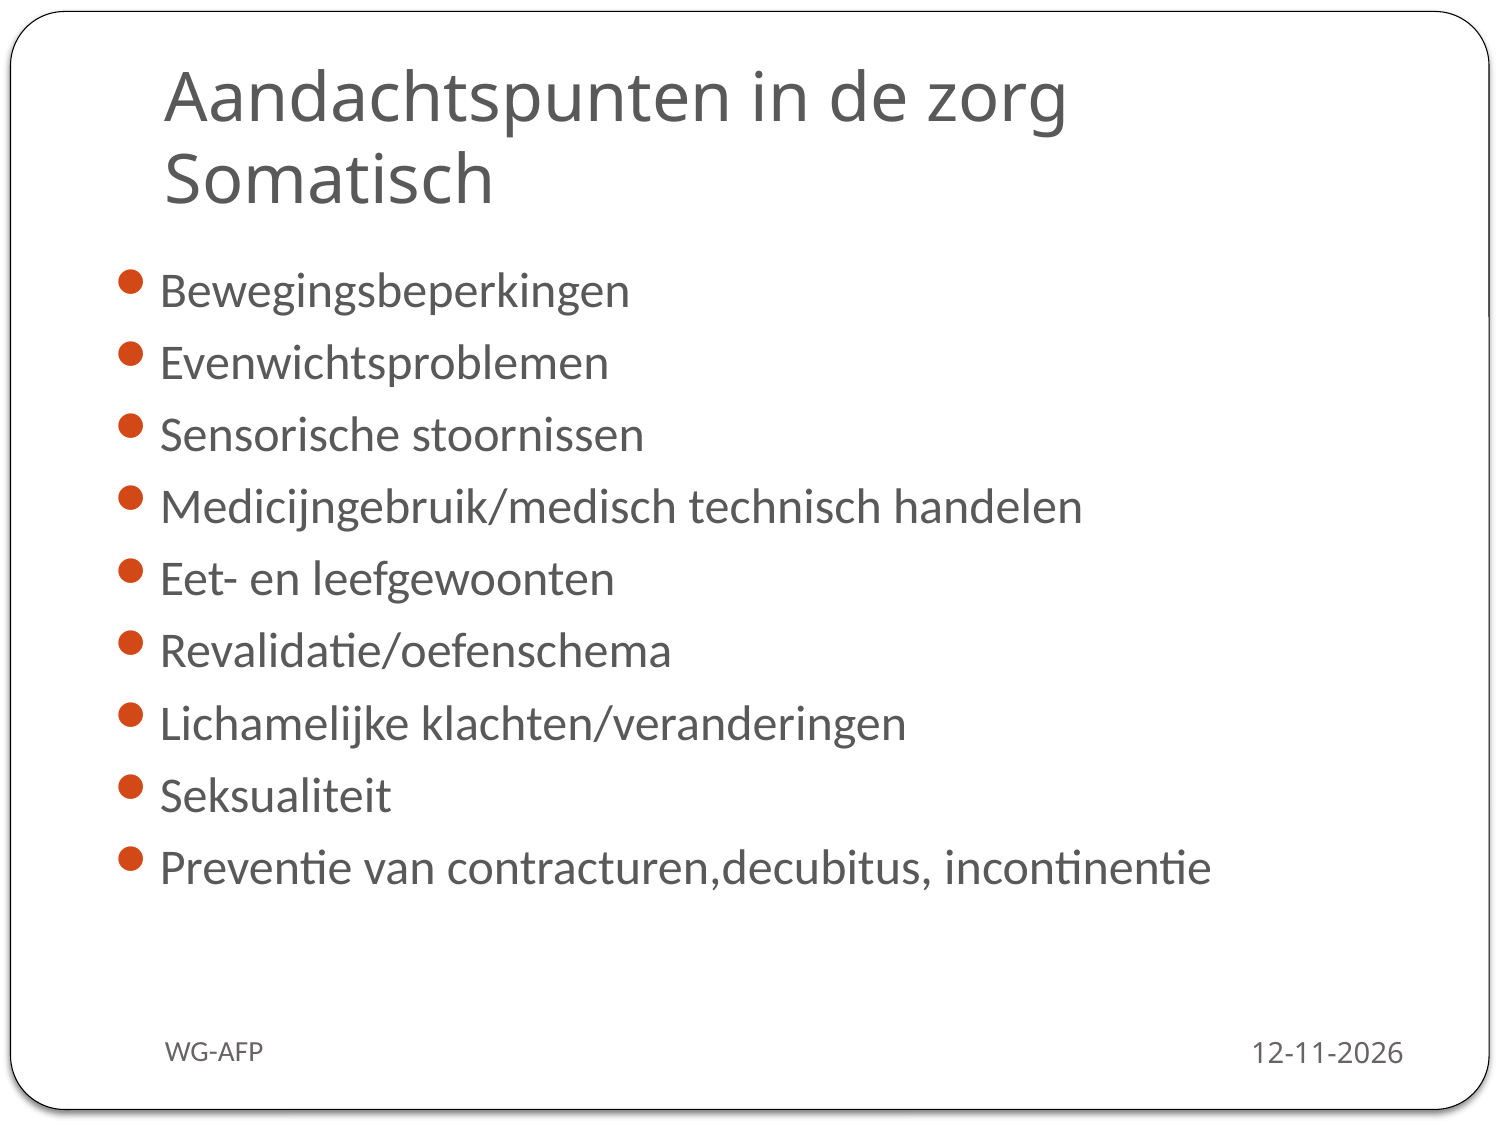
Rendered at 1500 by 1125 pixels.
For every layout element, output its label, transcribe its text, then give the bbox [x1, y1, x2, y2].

footer WG-AFP [150, 1012, 800, 1088]
list Bewegingsbeperkingen Evenwichtsproblemen Sensorische stoornissen Medicijngebruik/medisch technisch handelen Eet- en leefgewoonten Revalidatie/oefenschema Lichamelijke klachten/veranderingen Seksualiteit Preventie van contracturen,decubitus, incontinentie [99, 249, 1388, 1125]
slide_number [1012, 1015, 1419, 1094]
title Aandachtspunten in de zorg Somatisch [150, 45, 1425, 233]
